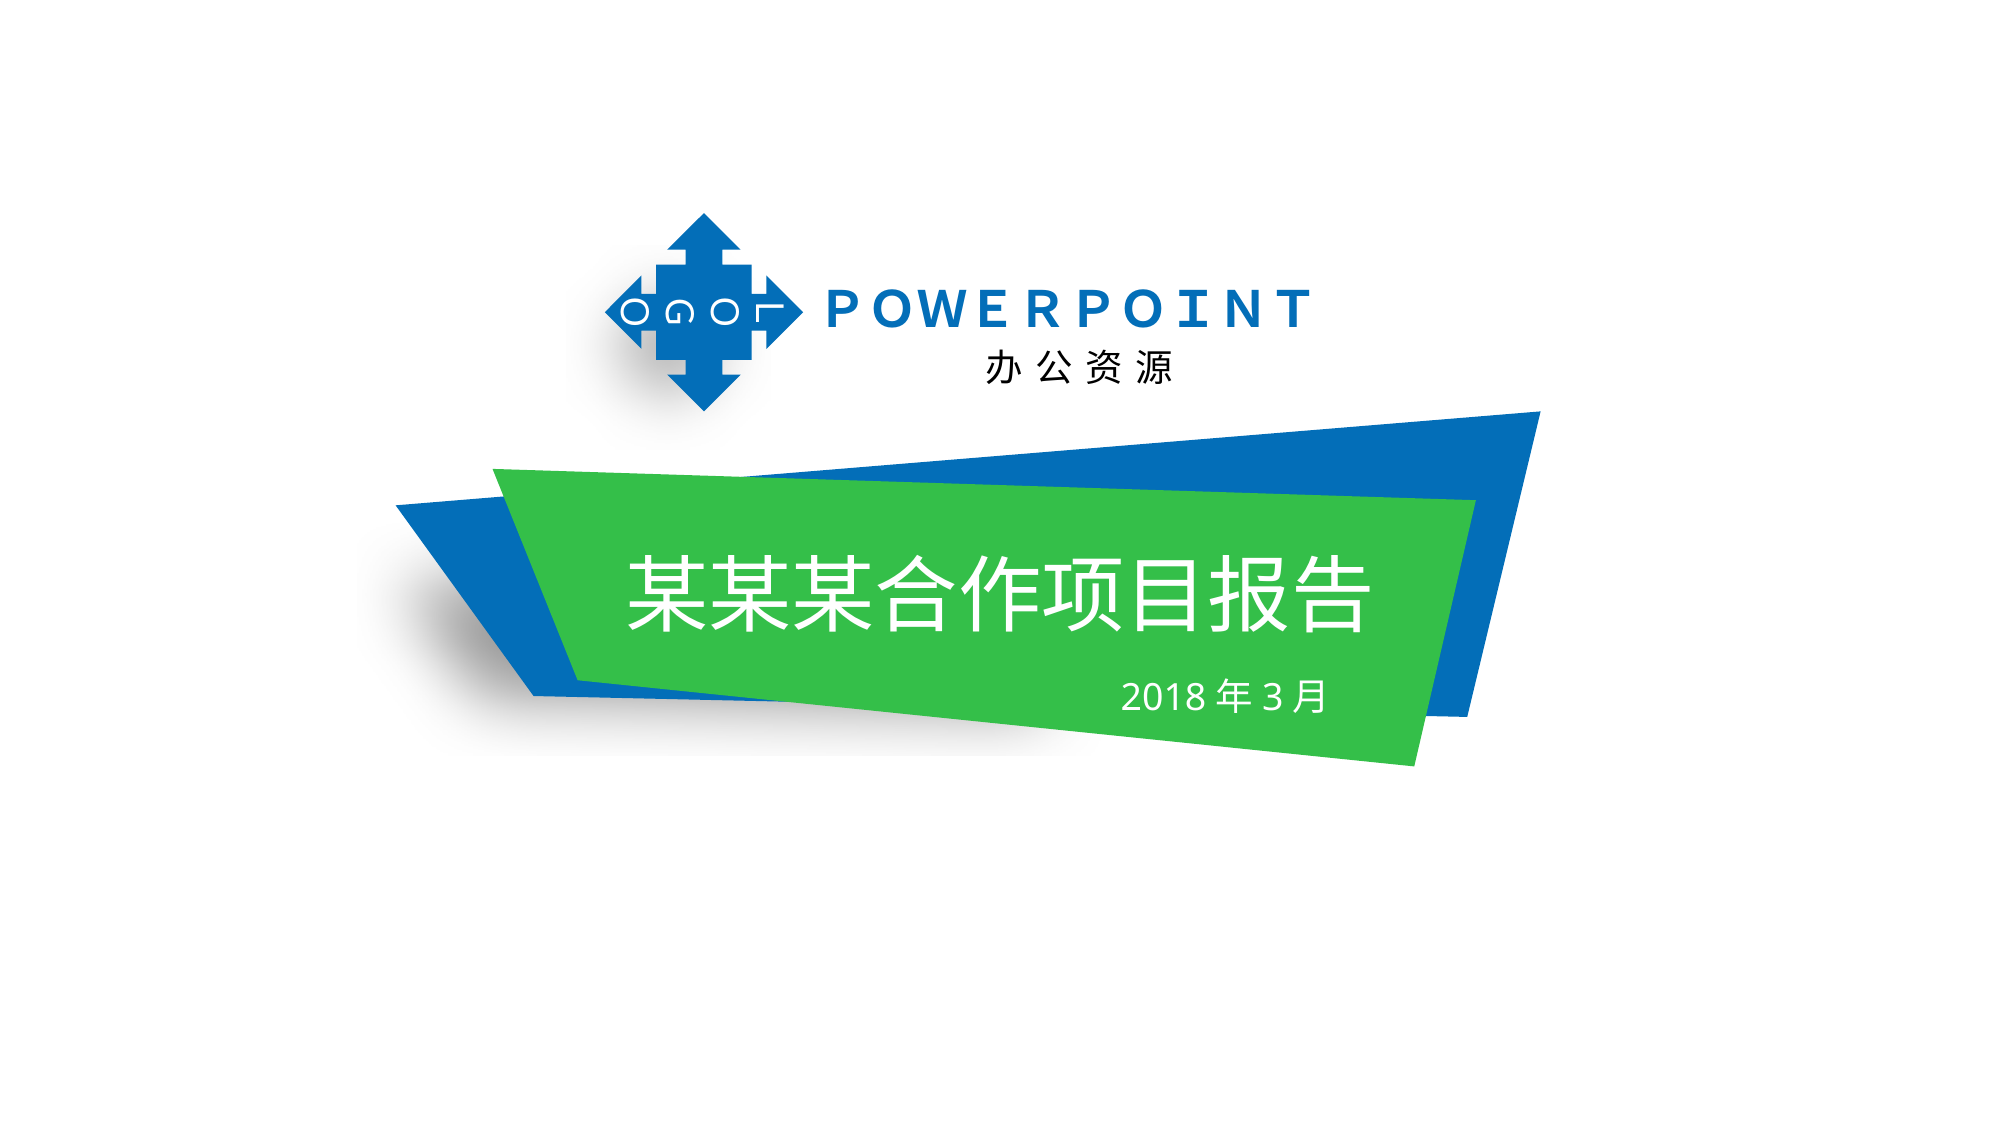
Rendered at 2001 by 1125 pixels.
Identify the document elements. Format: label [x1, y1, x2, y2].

text_box [395, 411, 1541, 767]
text_box [604, 213, 1358, 412]
